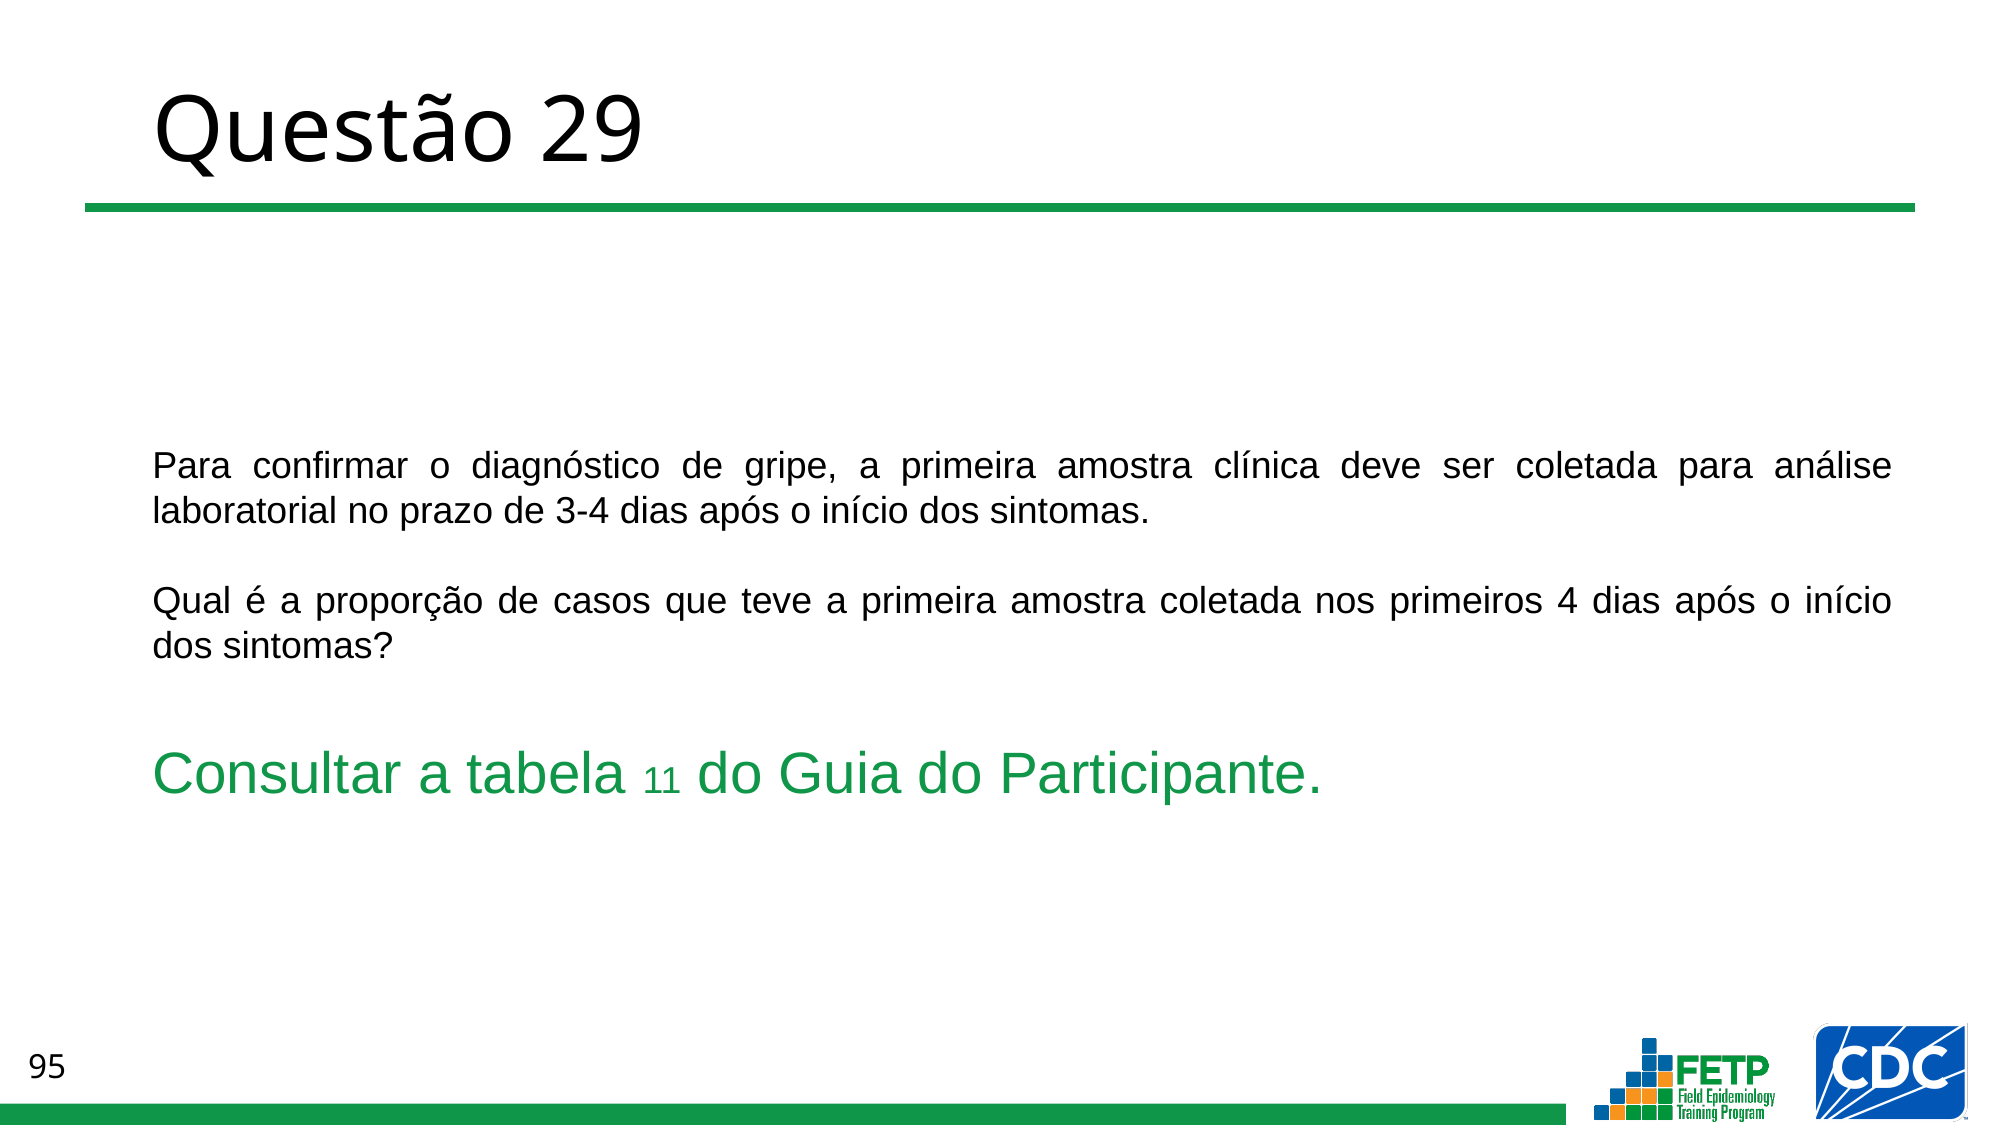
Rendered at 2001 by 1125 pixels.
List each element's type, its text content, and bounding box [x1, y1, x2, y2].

list Para confirmar o diagnóstico de gripe, a primeira amostra clínica deve ser coletada para análise laboratorial no prazo de 3-4 dias após o início dos sintomas. Qual é a proporção de casos que teve a primeira amostra coletada nos primeiros 4 dias após o início dos sintomas? Consultar a tabela 11 do Guia do Participante. [137, 242, 1908, 1004]
picture [1594, 1038, 1775, 1122]
title Questão 29 [137, 75, 1863, 207]
picture [1813, 1023, 1968, 1122]
